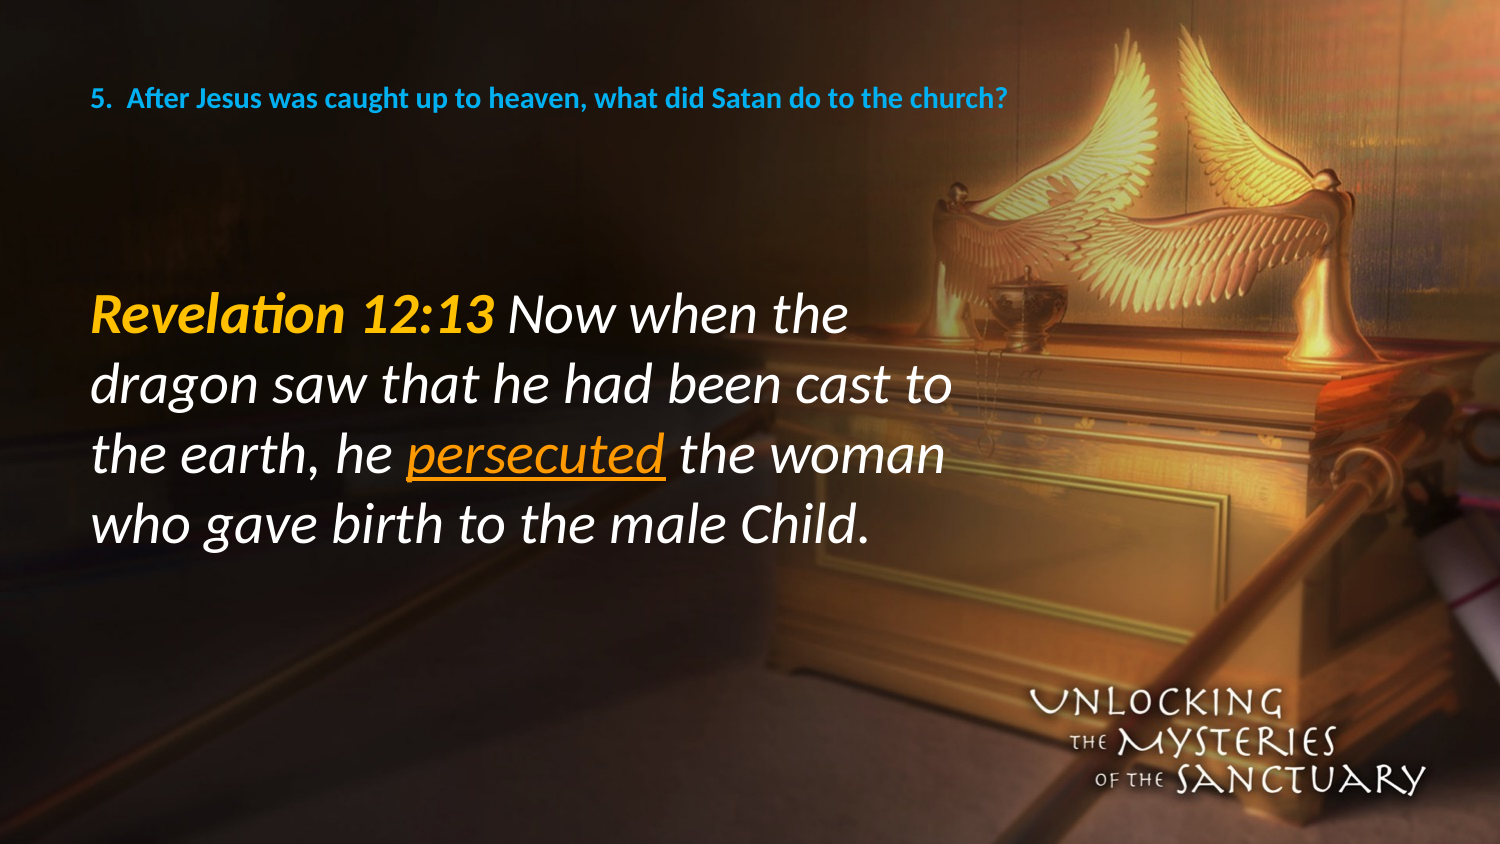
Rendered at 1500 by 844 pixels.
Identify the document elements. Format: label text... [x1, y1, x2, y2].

picture [0, 0, 1500, 844]
list Revelation 12:13 Now when the dragon saw that he had been cast to the earth, he persecuted the woman who gave birth to the male Child. [75, 267, 976, 754]
title 5. After Jesus was caught up to heaven, what did Satan do to the church? [75, 33, 1425, 175]
